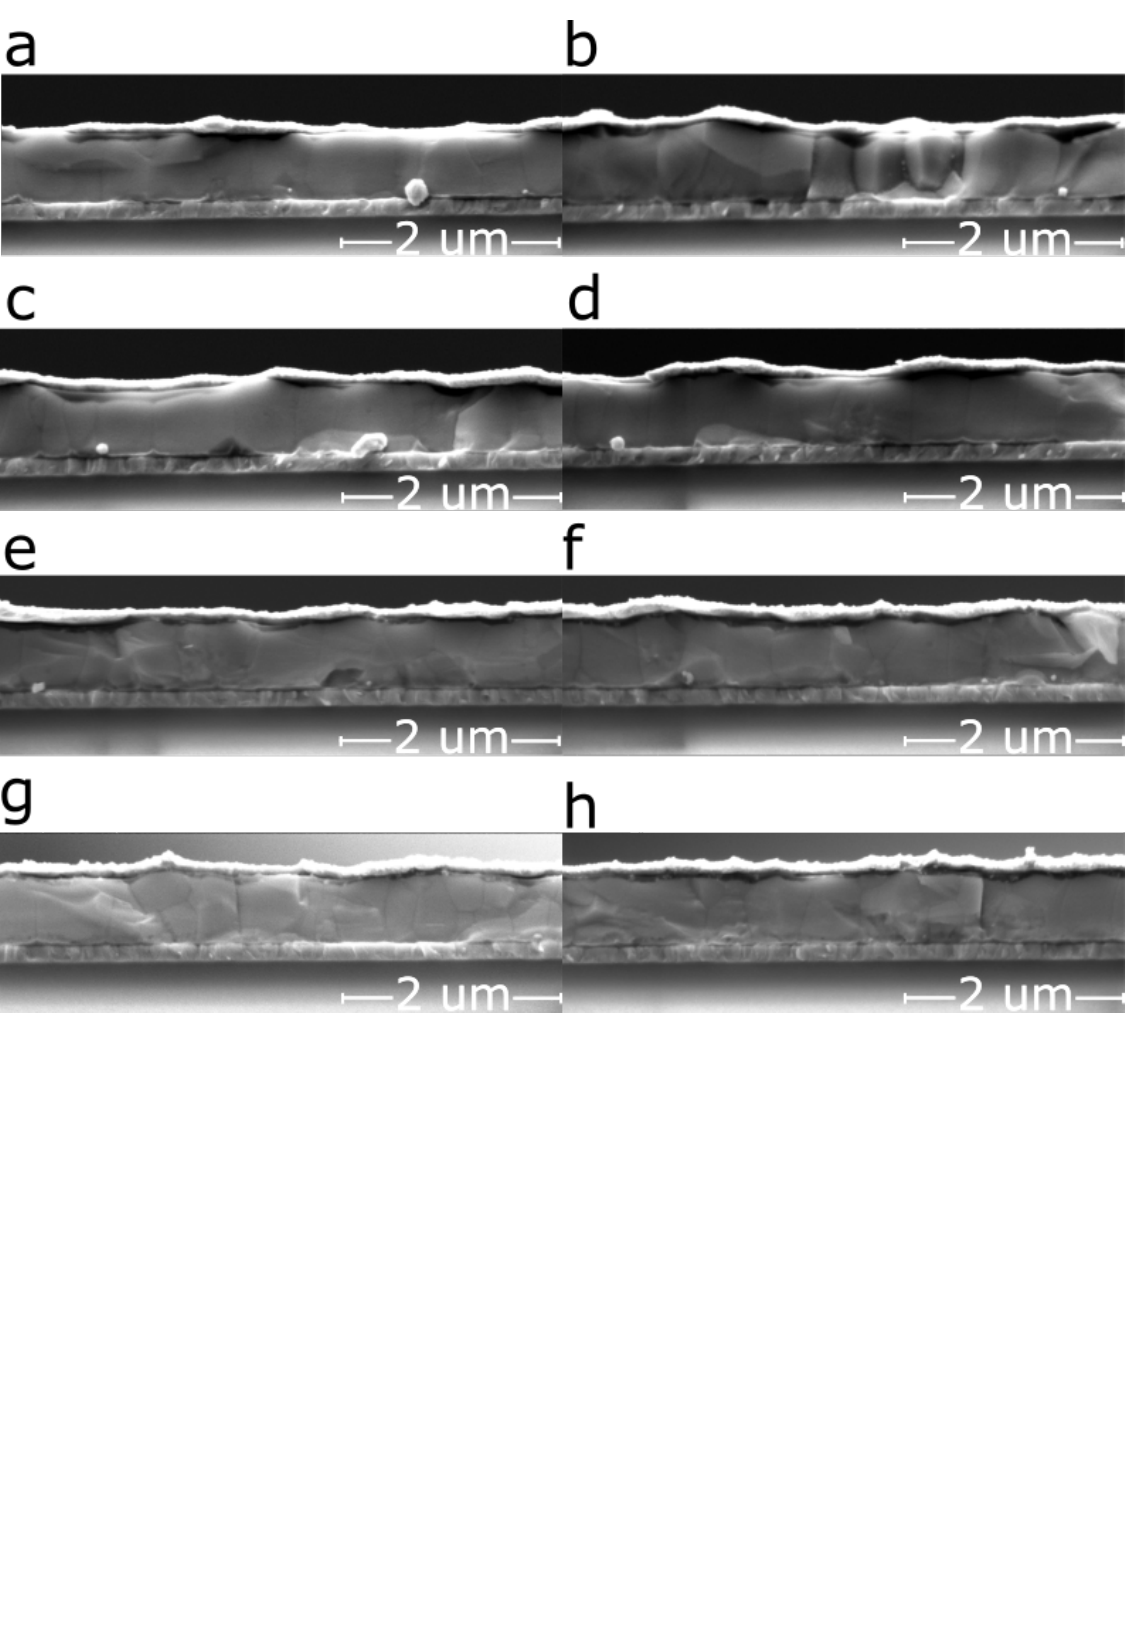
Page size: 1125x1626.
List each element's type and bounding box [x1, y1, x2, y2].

picture [0, 20, 1125, 1013]
